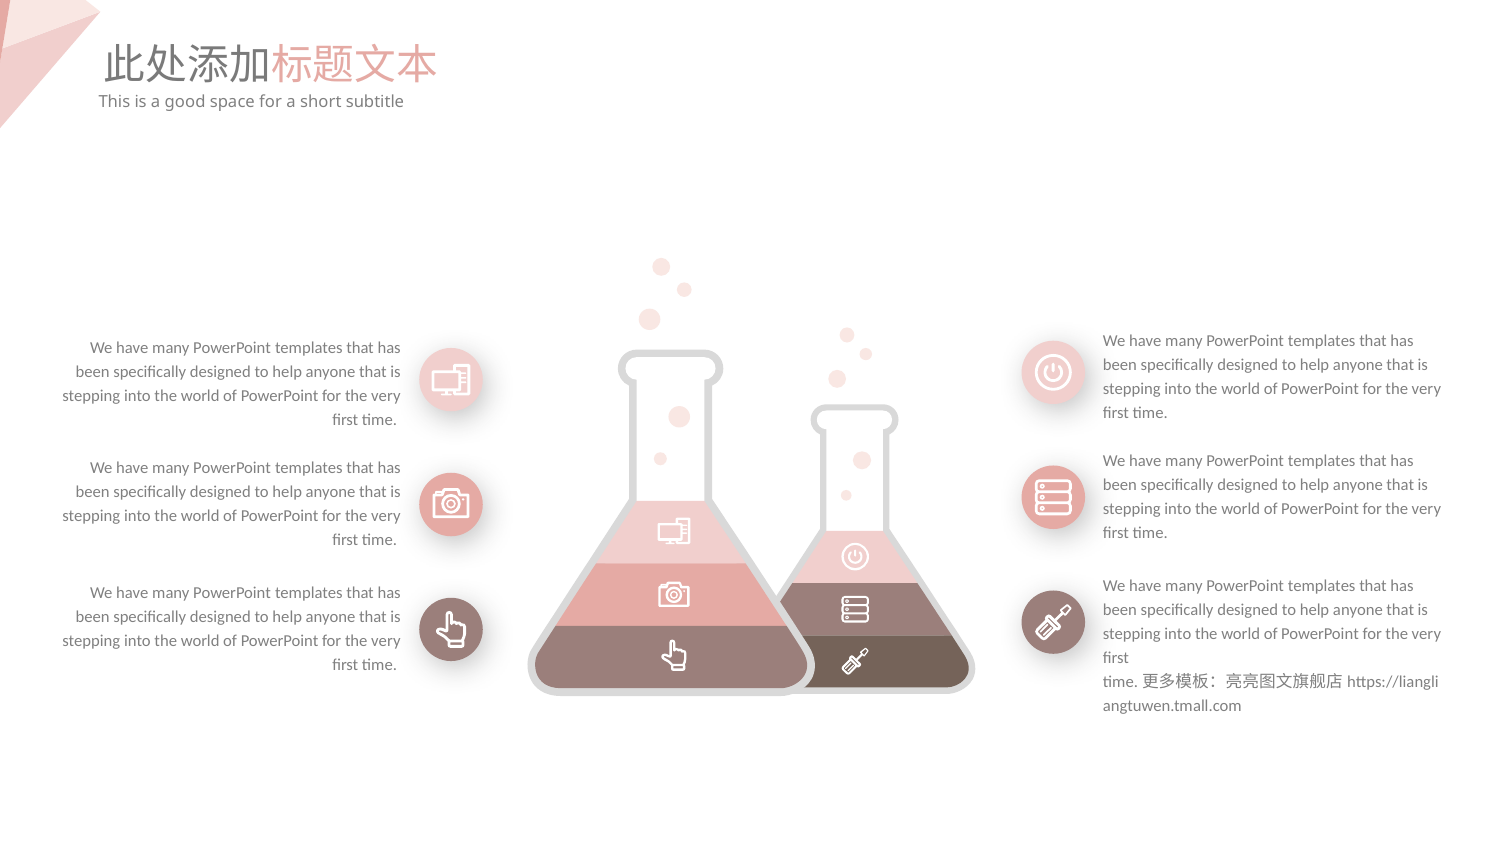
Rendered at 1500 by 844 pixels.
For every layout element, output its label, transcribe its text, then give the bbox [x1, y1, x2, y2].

text_box We have many PowerPoint templates that has been specifically designed to help anyone that is stepping into the world of PowerPoint for the very first time. [1102, 445, 1446, 542]
text_box [1034, 353, 1072, 391]
text_box [1019, 338, 1088, 407]
text_box This is a good space for a short subtitle [104, 83, 420, 119]
text_box We have many PowerPoint templates that has been specifically designed to help anyone that is stepping into the world of PowerPoint for the very first time.更多模板：亮亮图文旗舰店https://liangliangtuwen.tmall.com [1102, 570, 1446, 715]
text_box 此处添加标题文本 [104, 30, 454, 95]
text_box We have many PowerPoint templates that has been specifically designed to help anyone that is stepping into the world of PowerPoint for the very first time. [58, 578, 401, 674]
text_box [417, 345, 485, 414]
text_box We have many PowerPoint templates that has been specifically designed to help anyone that is stepping into the world of PowerPoint for the very first time. [1102, 326, 1446, 422]
text_box [435, 610, 467, 648]
text_box [1035, 604, 1072, 641]
text_box [417, 470, 485, 539]
text_box [1019, 463, 1088, 532]
text_box We have many PowerPoint templates that has been specifically designed to help anyone that is stepping into the world of PowerPoint for the very first time. [58, 453, 401, 549]
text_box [525, 257, 819, 697]
text_box [417, 595, 485, 664]
text_box [1019, 588, 1088, 656]
text_box [431, 363, 471, 396]
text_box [0, 0, 101, 131]
text_box [432, 488, 470, 519]
text_box [1034, 479, 1072, 516]
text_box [824, 327, 979, 695]
text_box We have many PowerPoint templates that has been specifically designed to help anyone that is stepping into the world of PowerPoint for the very first time. [58, 333, 401, 430]
